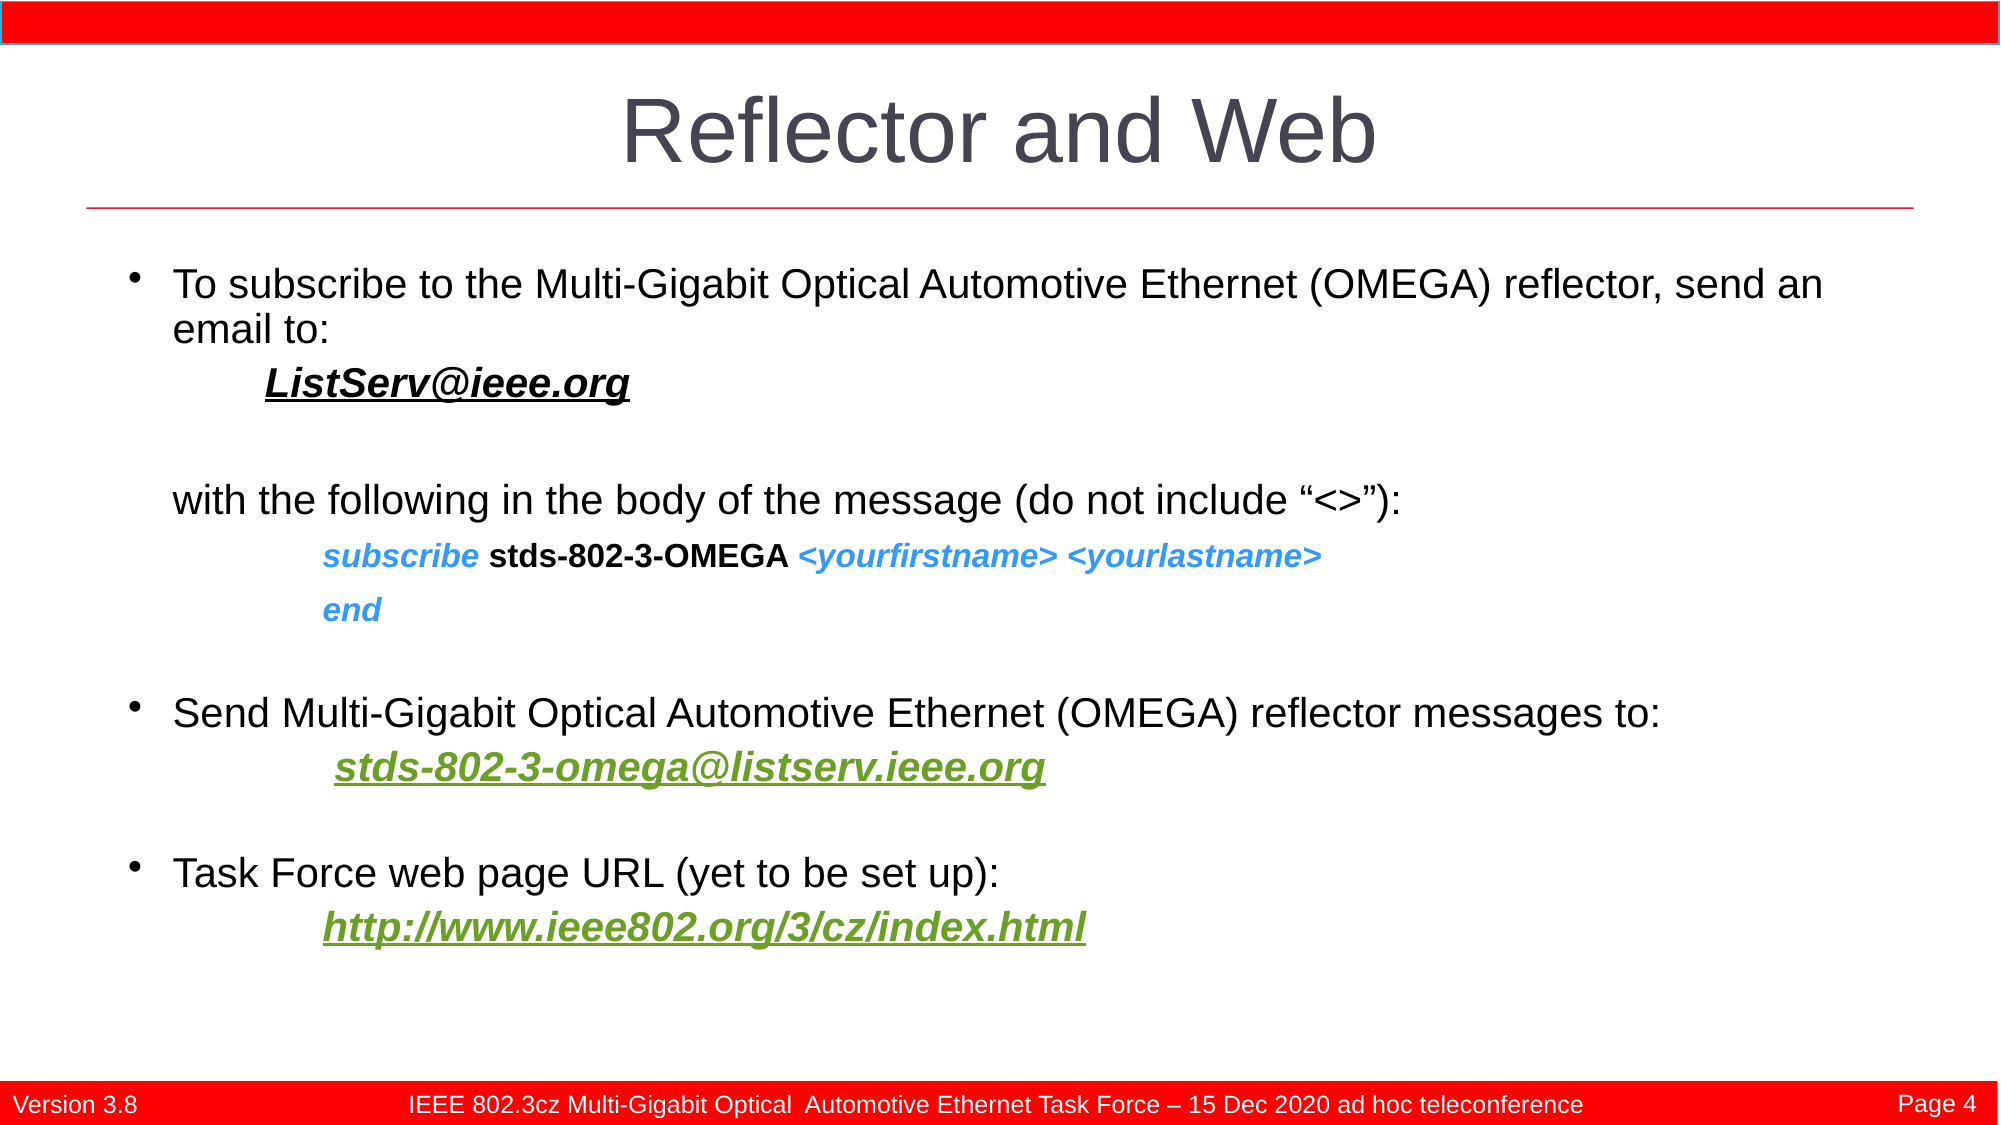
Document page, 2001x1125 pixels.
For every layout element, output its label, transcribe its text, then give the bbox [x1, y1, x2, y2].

title Reflector and Web [99, 66, 1901, 197]
list To subscribe to the Multi-Gigabit Optical Automotive Ethernet (OMEGA) reflector, send an email to: ListServ@ieee.org with the following in the body of the message (do not include “<>”): subscribe stds-802-3-OMEGA <yourfirstname> <yourlastname> end Send Multi-Gigabit Optical Automotive Ethernet (OMEGA) reflector messages to: stds-802-3-omega@listserv.ieee.org Task Force web page URL (yet to be set up): http://www.ieee802.org/3/cz/index.html [99, 255, 1901, 999]
